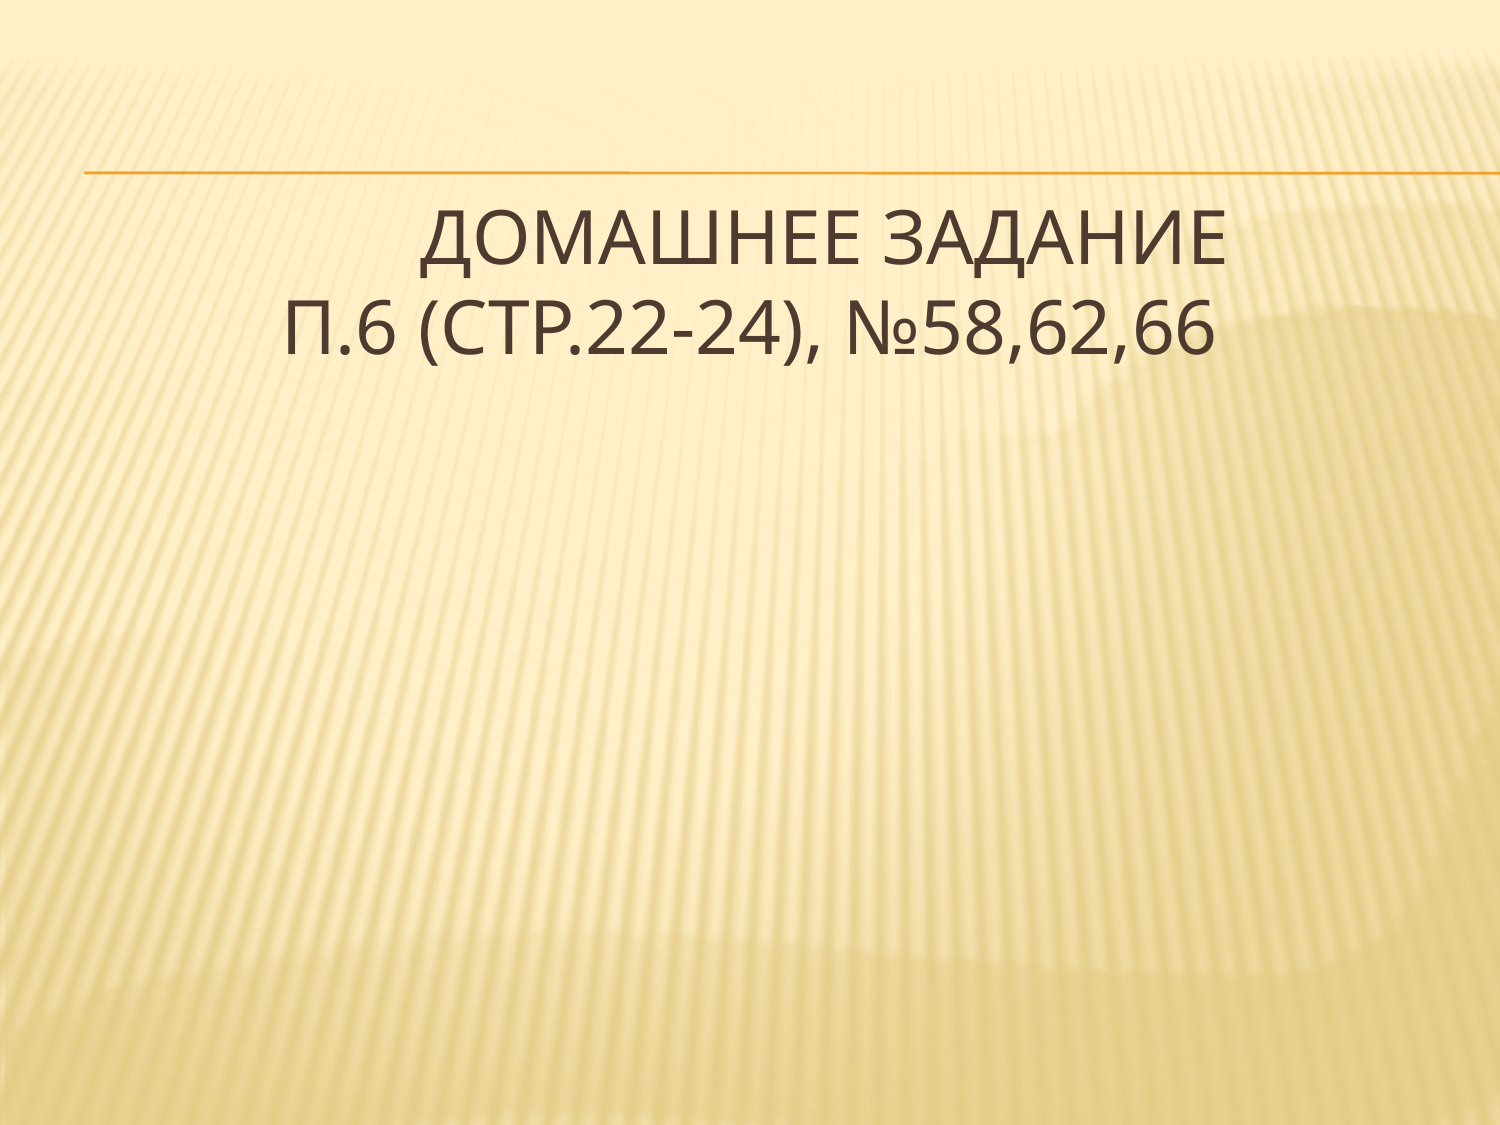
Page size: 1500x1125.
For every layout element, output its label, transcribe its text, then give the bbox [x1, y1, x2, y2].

title Домашнее задание п.6 (стр.22-24), №58,62,66 [75, 62, 1425, 587]
